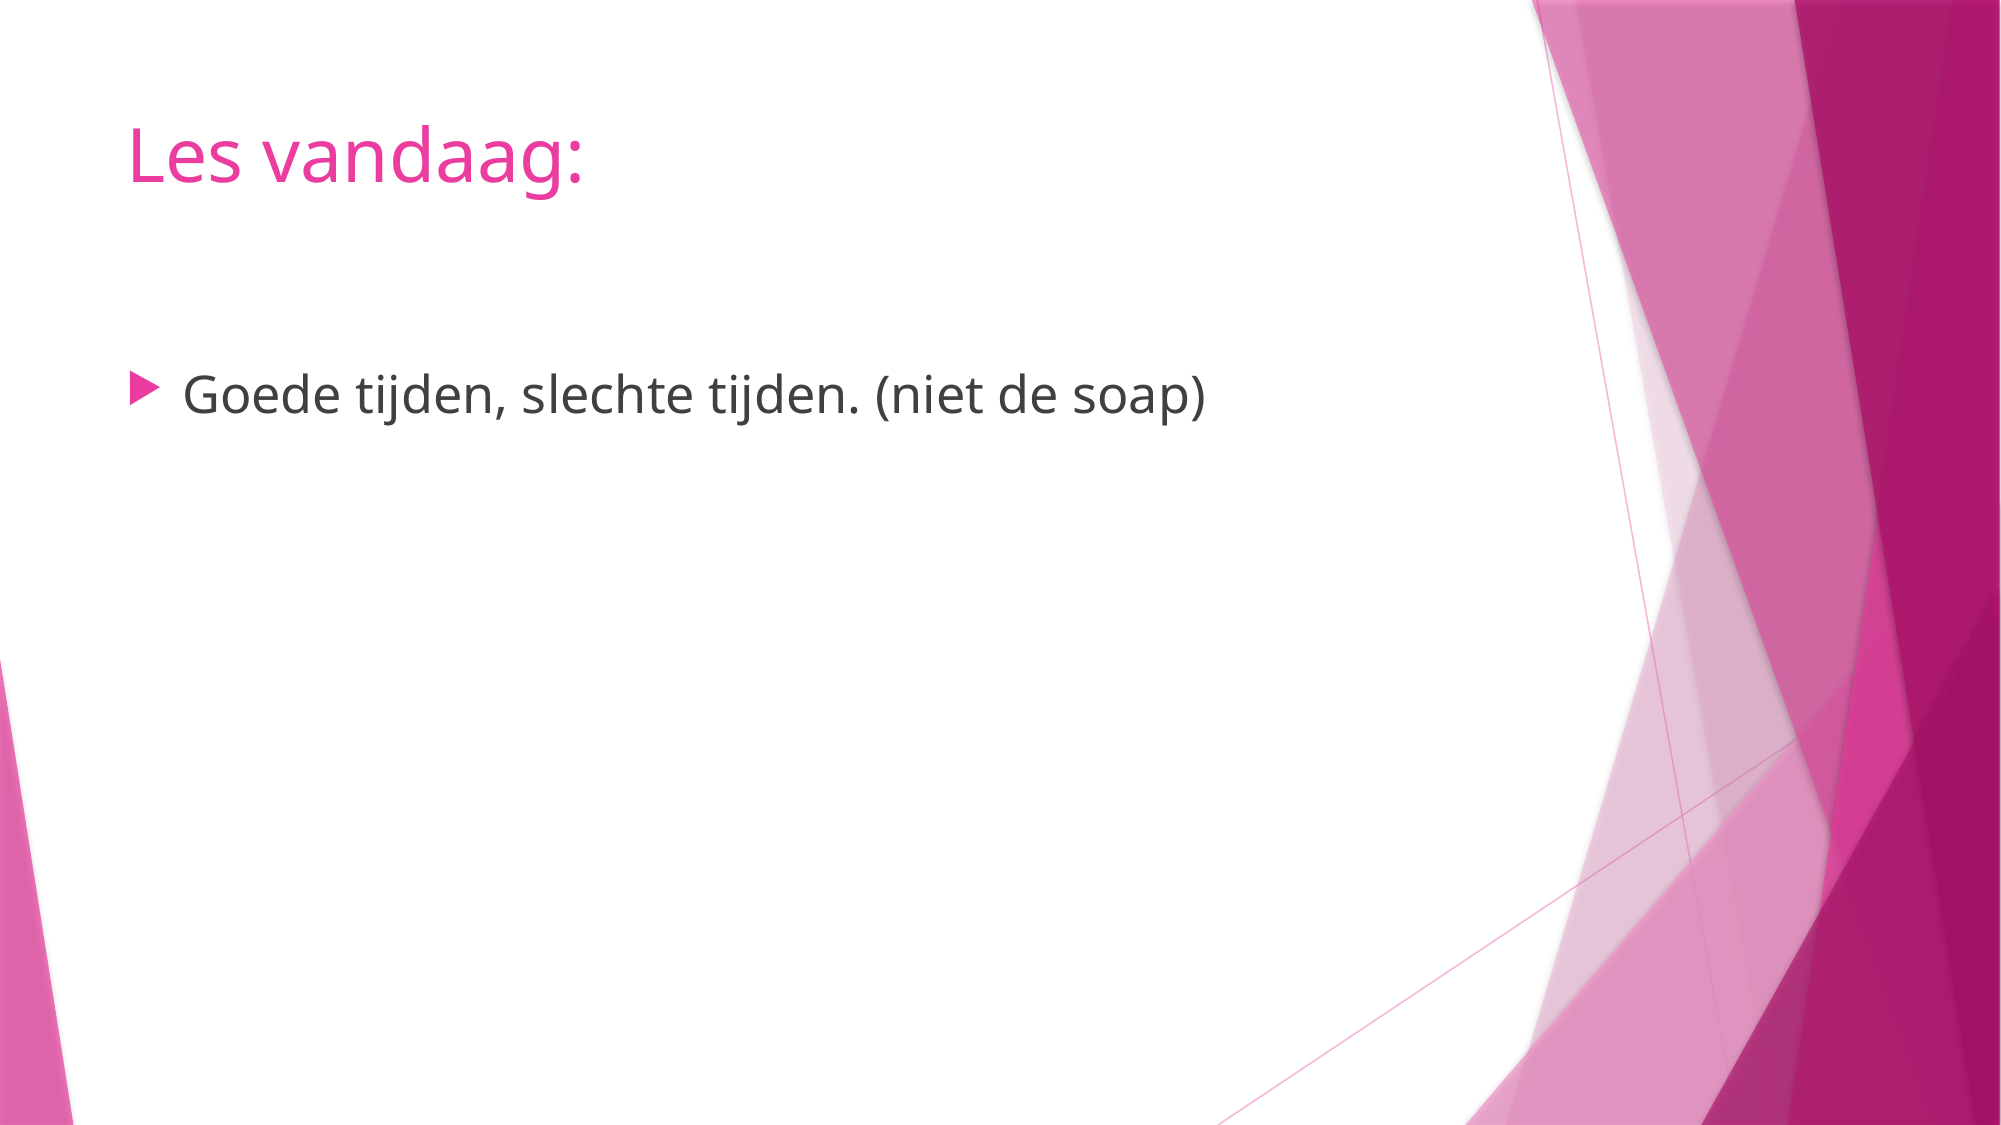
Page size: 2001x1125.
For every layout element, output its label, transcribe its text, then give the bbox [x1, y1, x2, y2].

list Goede tijden, slechte tijden. (niet de soap) [111, 354, 1522, 992]
title Les vandaag: [111, 99, 1522, 317]
